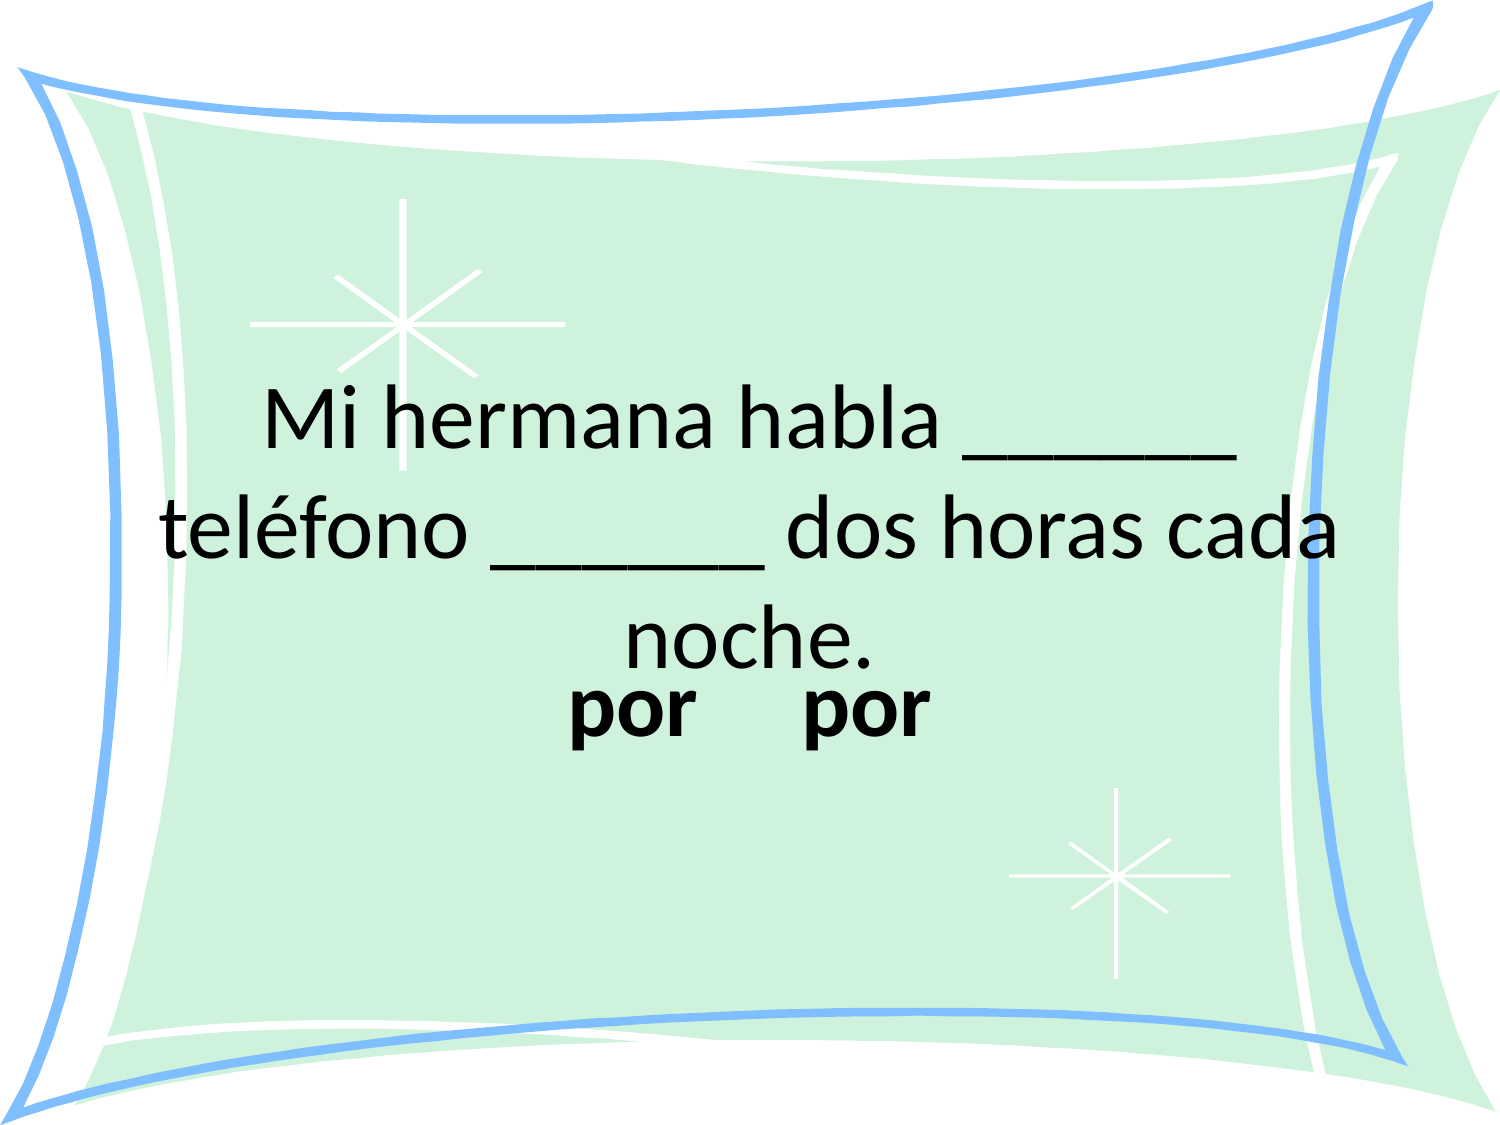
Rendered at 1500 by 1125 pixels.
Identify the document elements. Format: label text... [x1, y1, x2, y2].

text_box por por [224, 637, 1275, 925]
text_box Mi hermana habla ______ teléfono ______ dos horas cada noche. [112, 349, 1388, 591]
